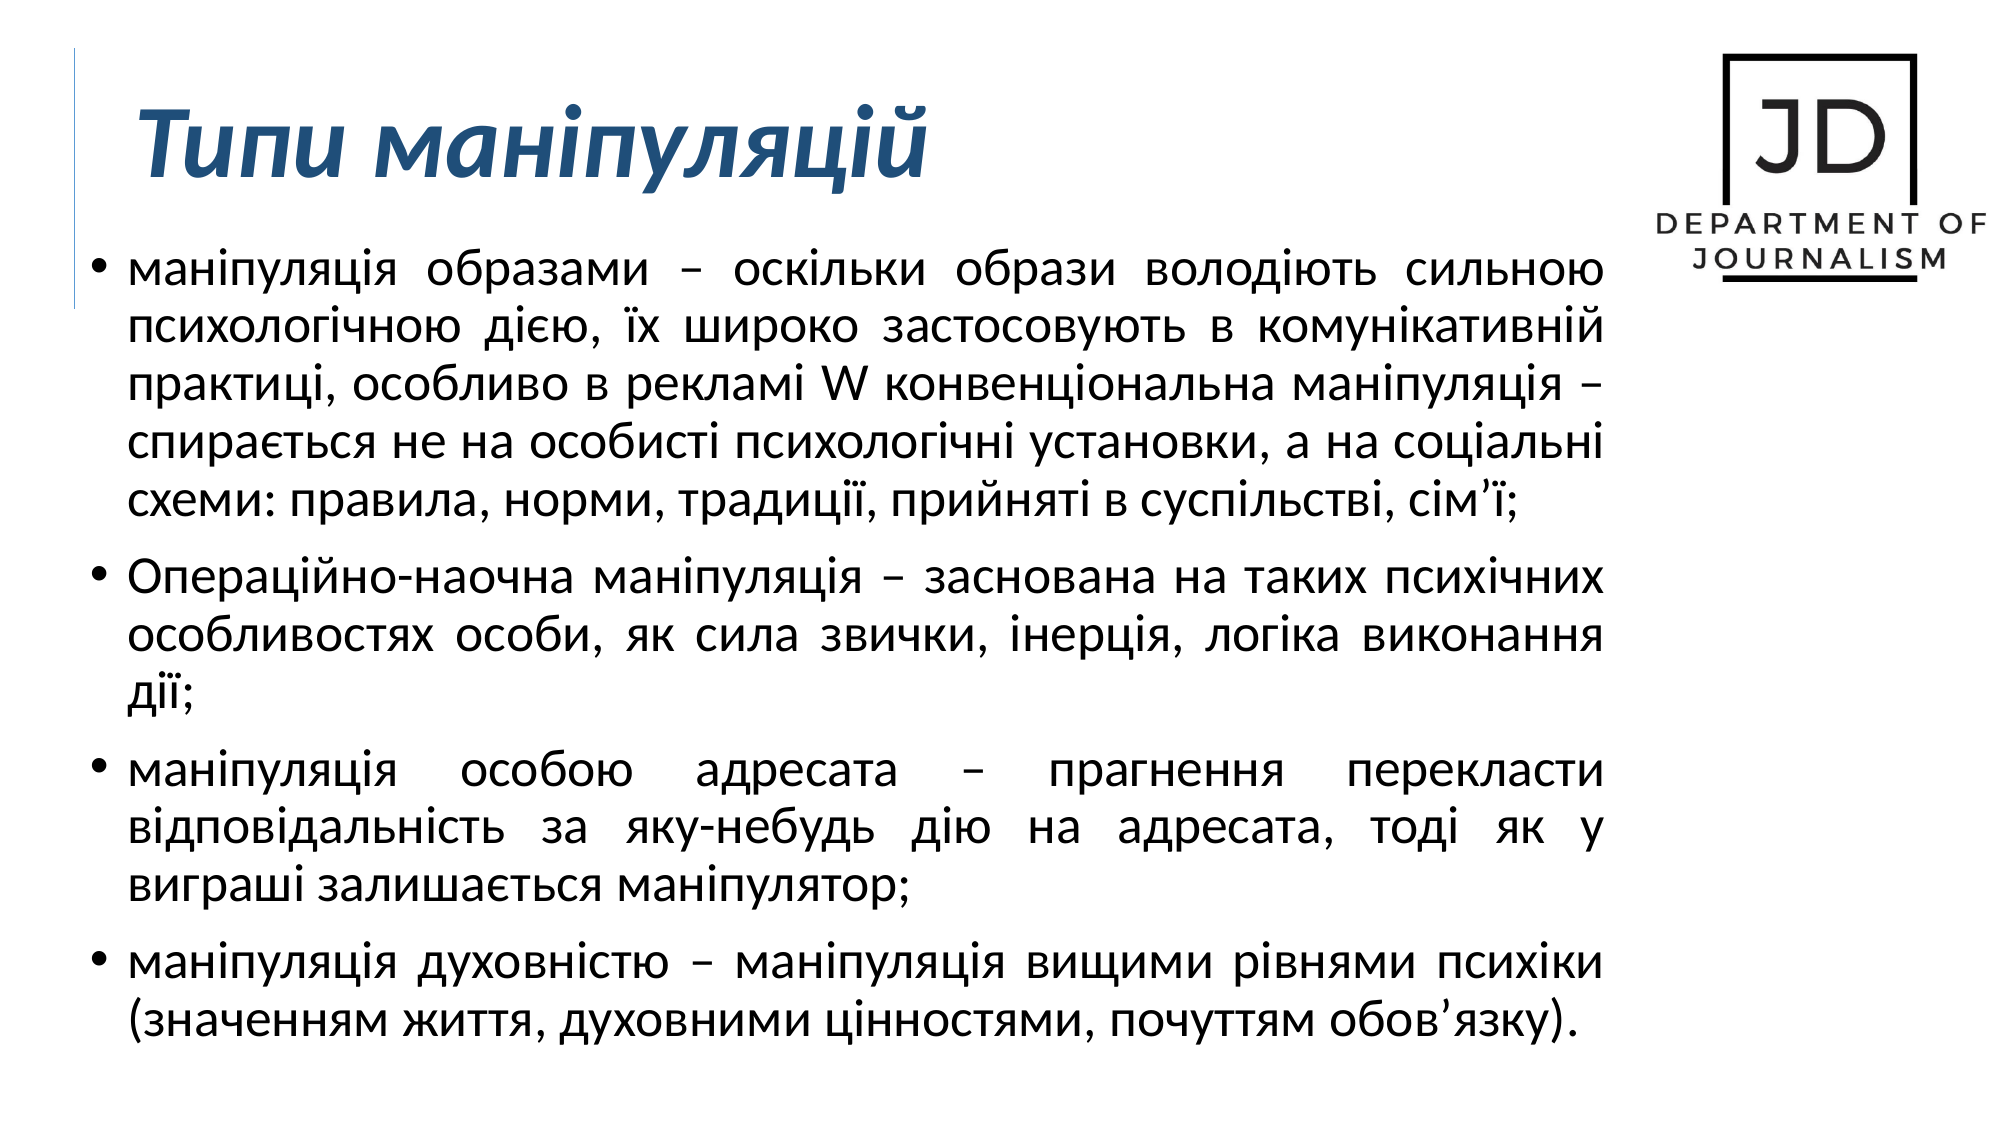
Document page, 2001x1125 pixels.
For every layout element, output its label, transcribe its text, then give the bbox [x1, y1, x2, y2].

list маніпуляція образами – оскільки образи володіють сильною психологічною дією, їх широко застосовують в комунікативній практиці, особливо в рекламі W конвенціональна маніпуляція – спирається не на особисті психологічні установки, а на соціальні схеми: правила, норми, традиції, прийняті в суспільстві, сім’ї; Операційно-наочна маніпуляція – заснована на таких психічних особливостях особи, як сила звички, інерція, логіка виконання дії; маніпуляція особою адресата – прагнення перекласти відповідальність за яку-небудь дію на адресата, тоді як у виграші залишається маніпулятор; маніпуляція духовністю – маніпуляція вищими рівнями психіки (значенням життя, духовними цінностями, почуттям обов’язку). [74, 231, 1621, 1100]
title Типи маніпуляцій [119, 34, 1641, 253]
picture [1641, 0, 2000, 358]
